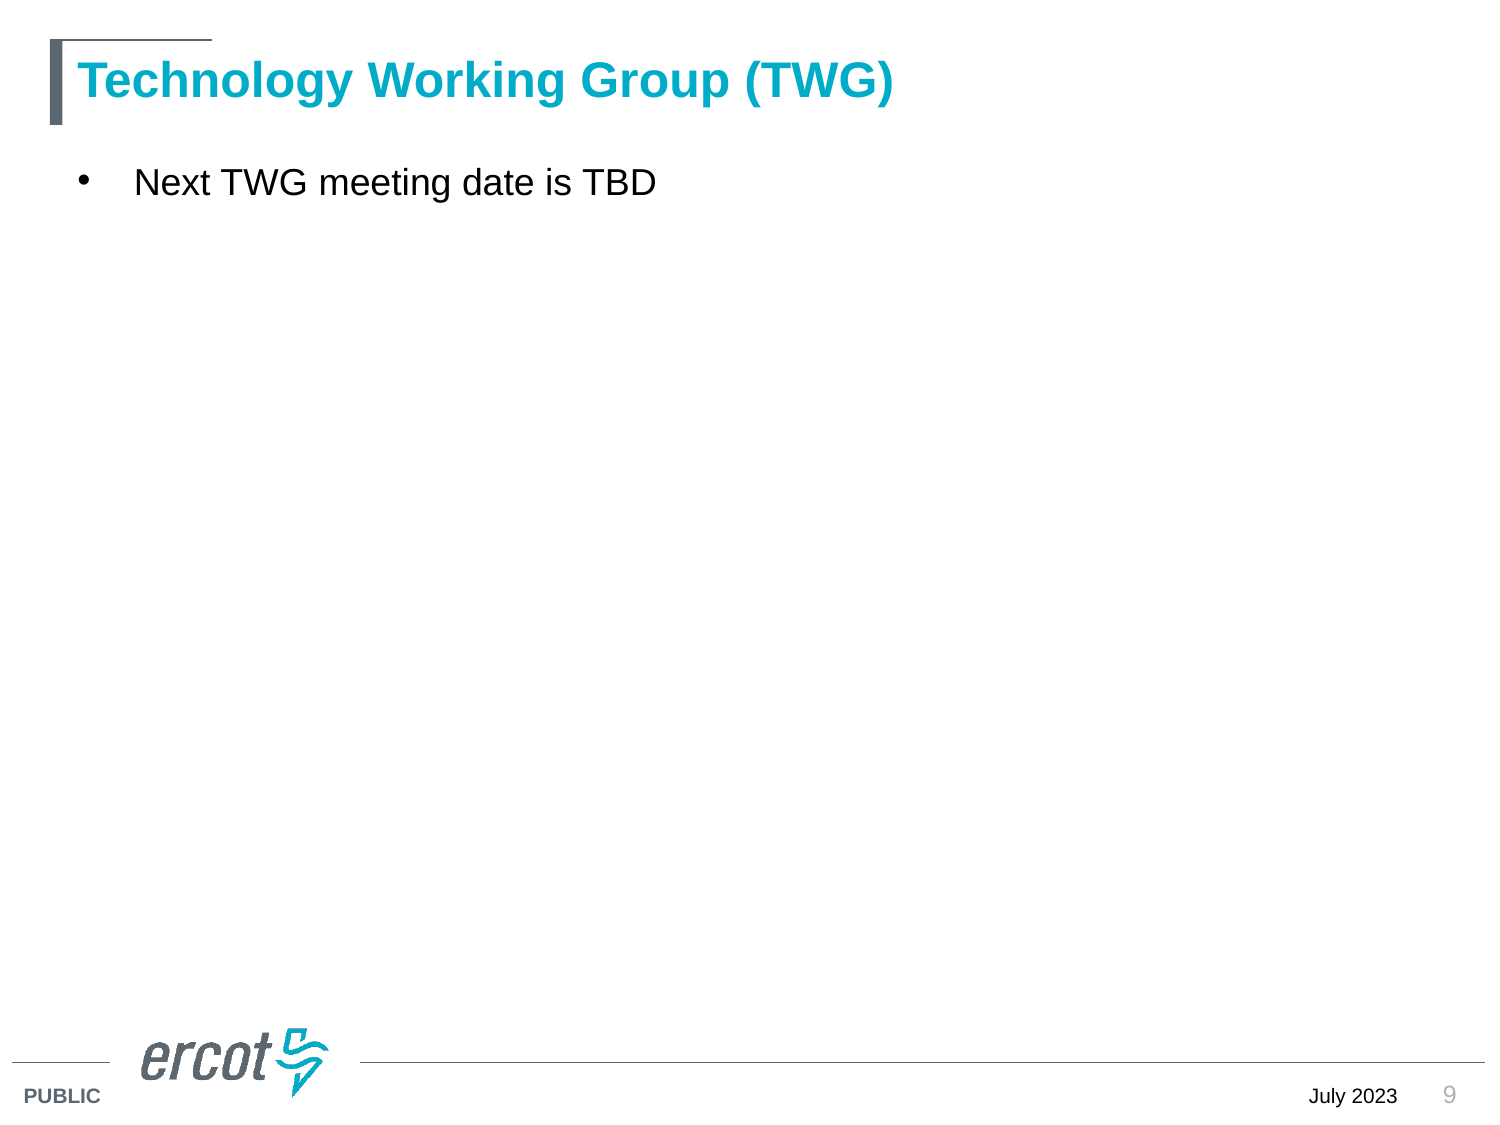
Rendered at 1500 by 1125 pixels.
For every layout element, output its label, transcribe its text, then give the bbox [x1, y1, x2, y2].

title Technology Working Group (TWG) [62, 39, 1163, 125]
slide_number 9 [1412, 1076, 1488, 1112]
picture [137, 1024, 332, 1100]
text_box Next TWG meeting date is TBD [62, 149, 1225, 975]
